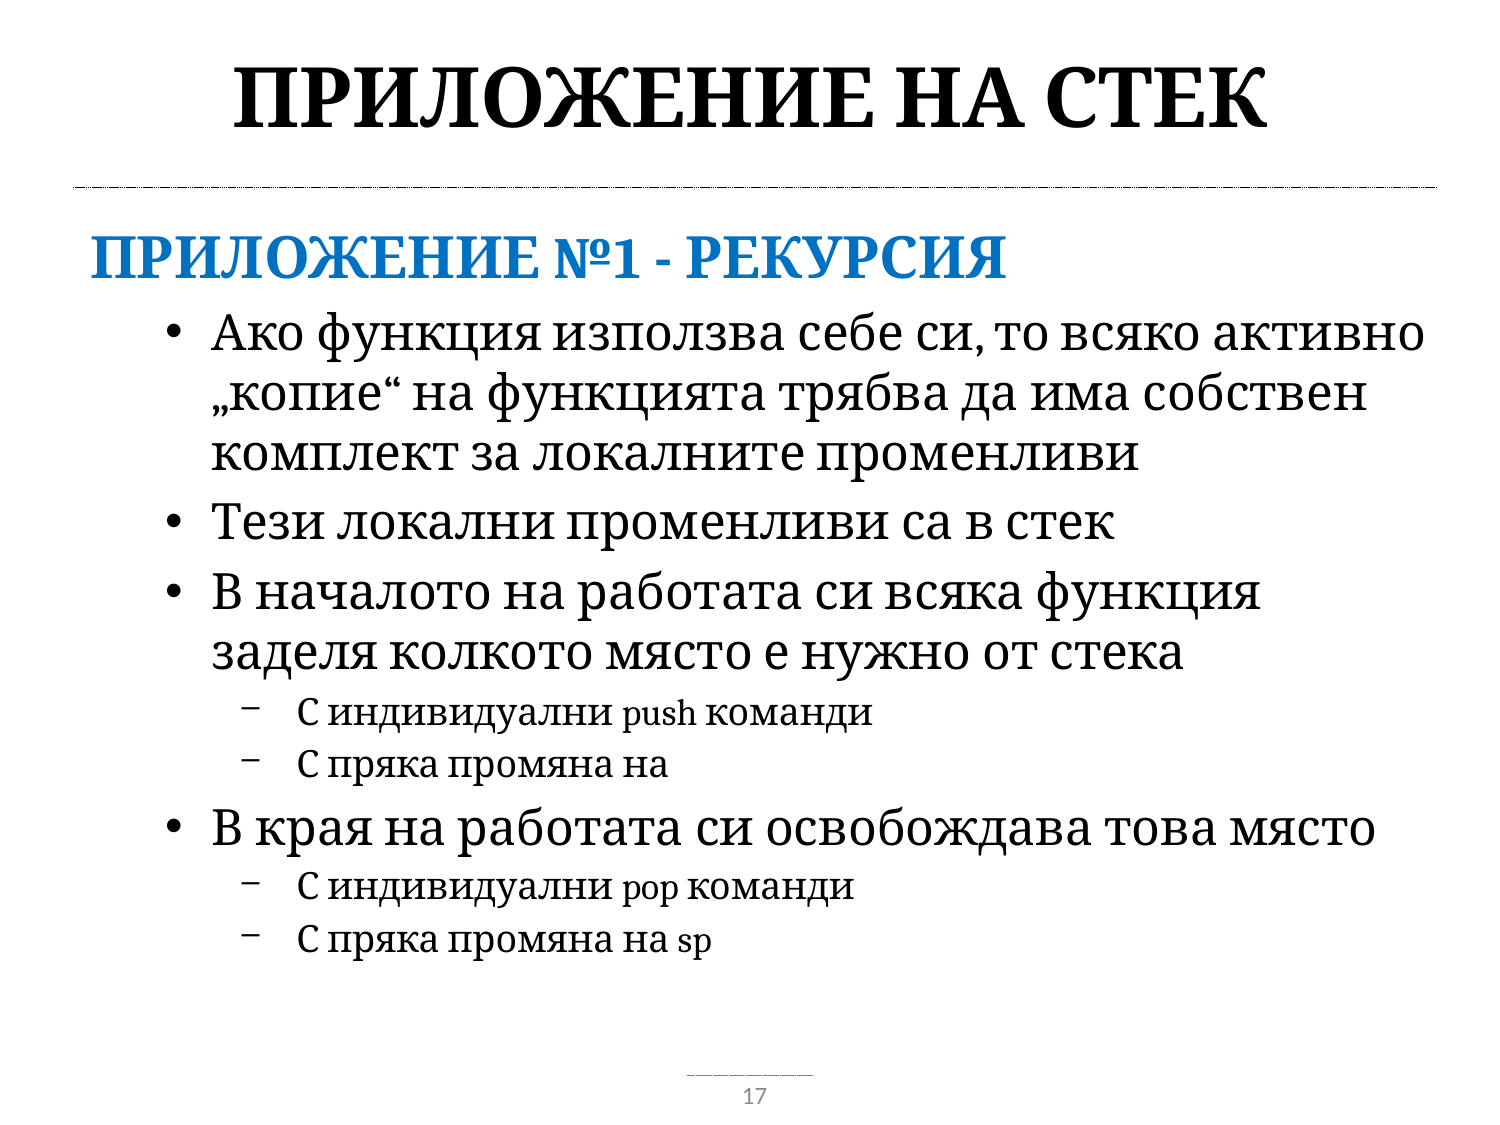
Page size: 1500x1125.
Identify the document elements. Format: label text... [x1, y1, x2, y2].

slide_number 17 [579, 1065, 930, 1125]
title Приложение на стек [0, 0, 1500, 188]
